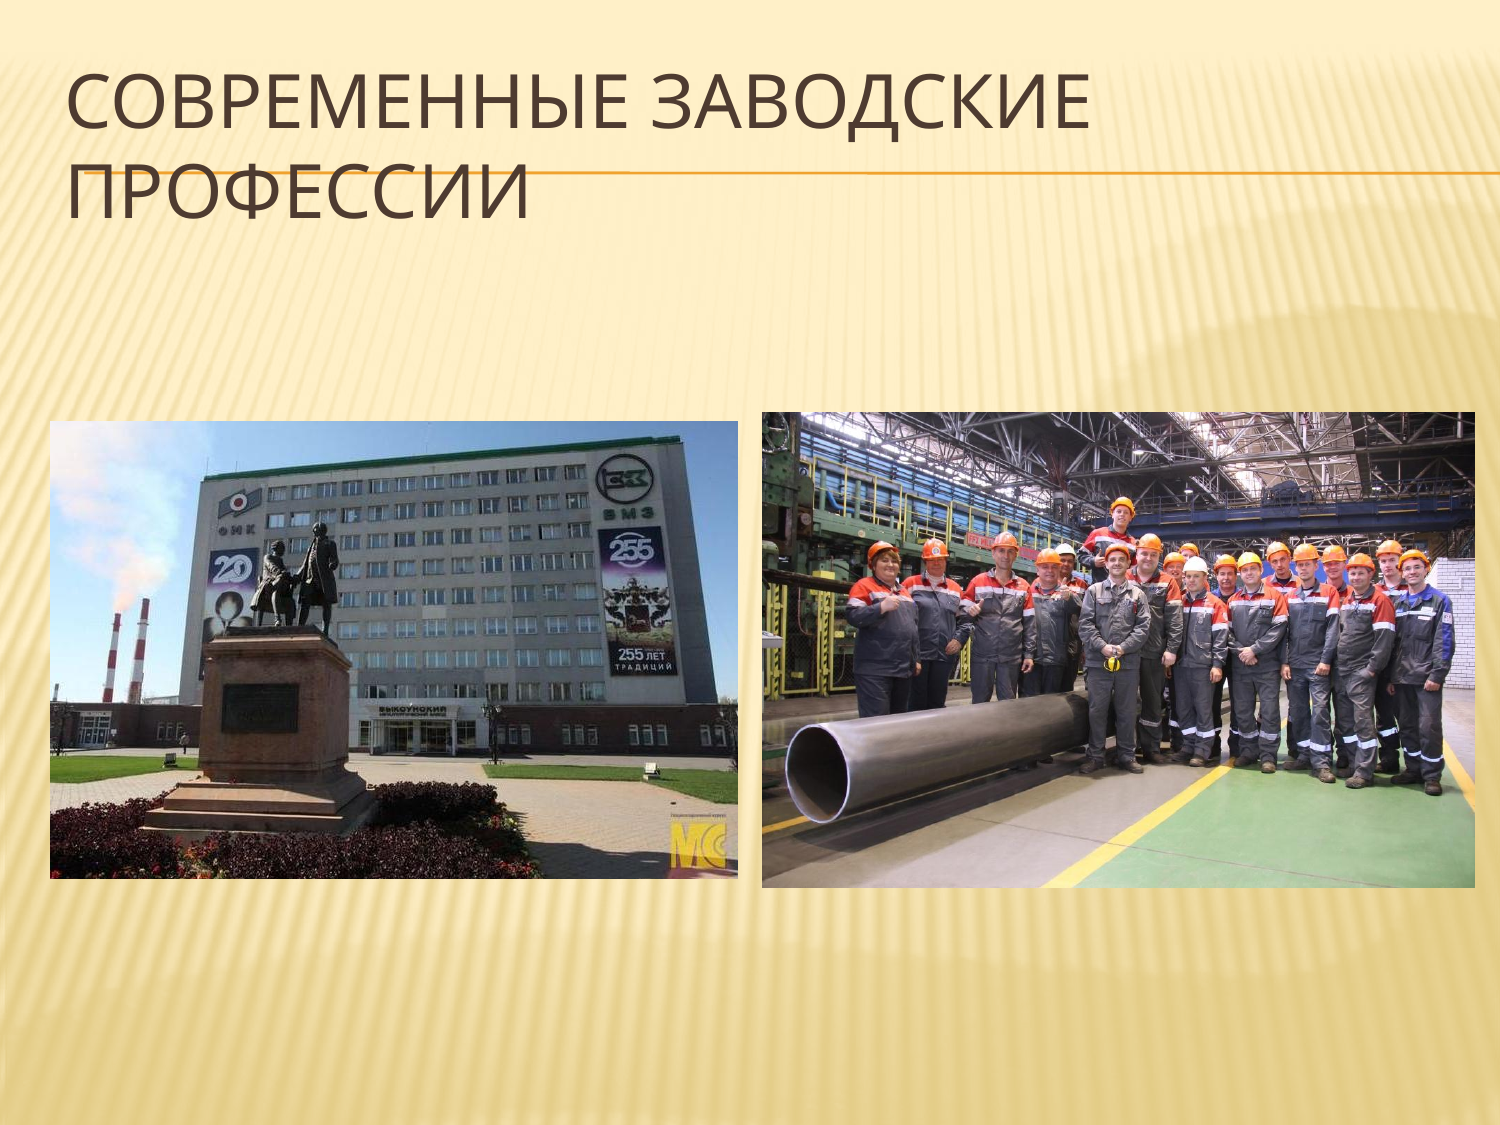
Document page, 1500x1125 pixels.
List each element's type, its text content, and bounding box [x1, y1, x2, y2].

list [762, 412, 1476, 888]
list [49, 420, 738, 880]
title Современные заводские профессии [49, 75, 1475, 213]
